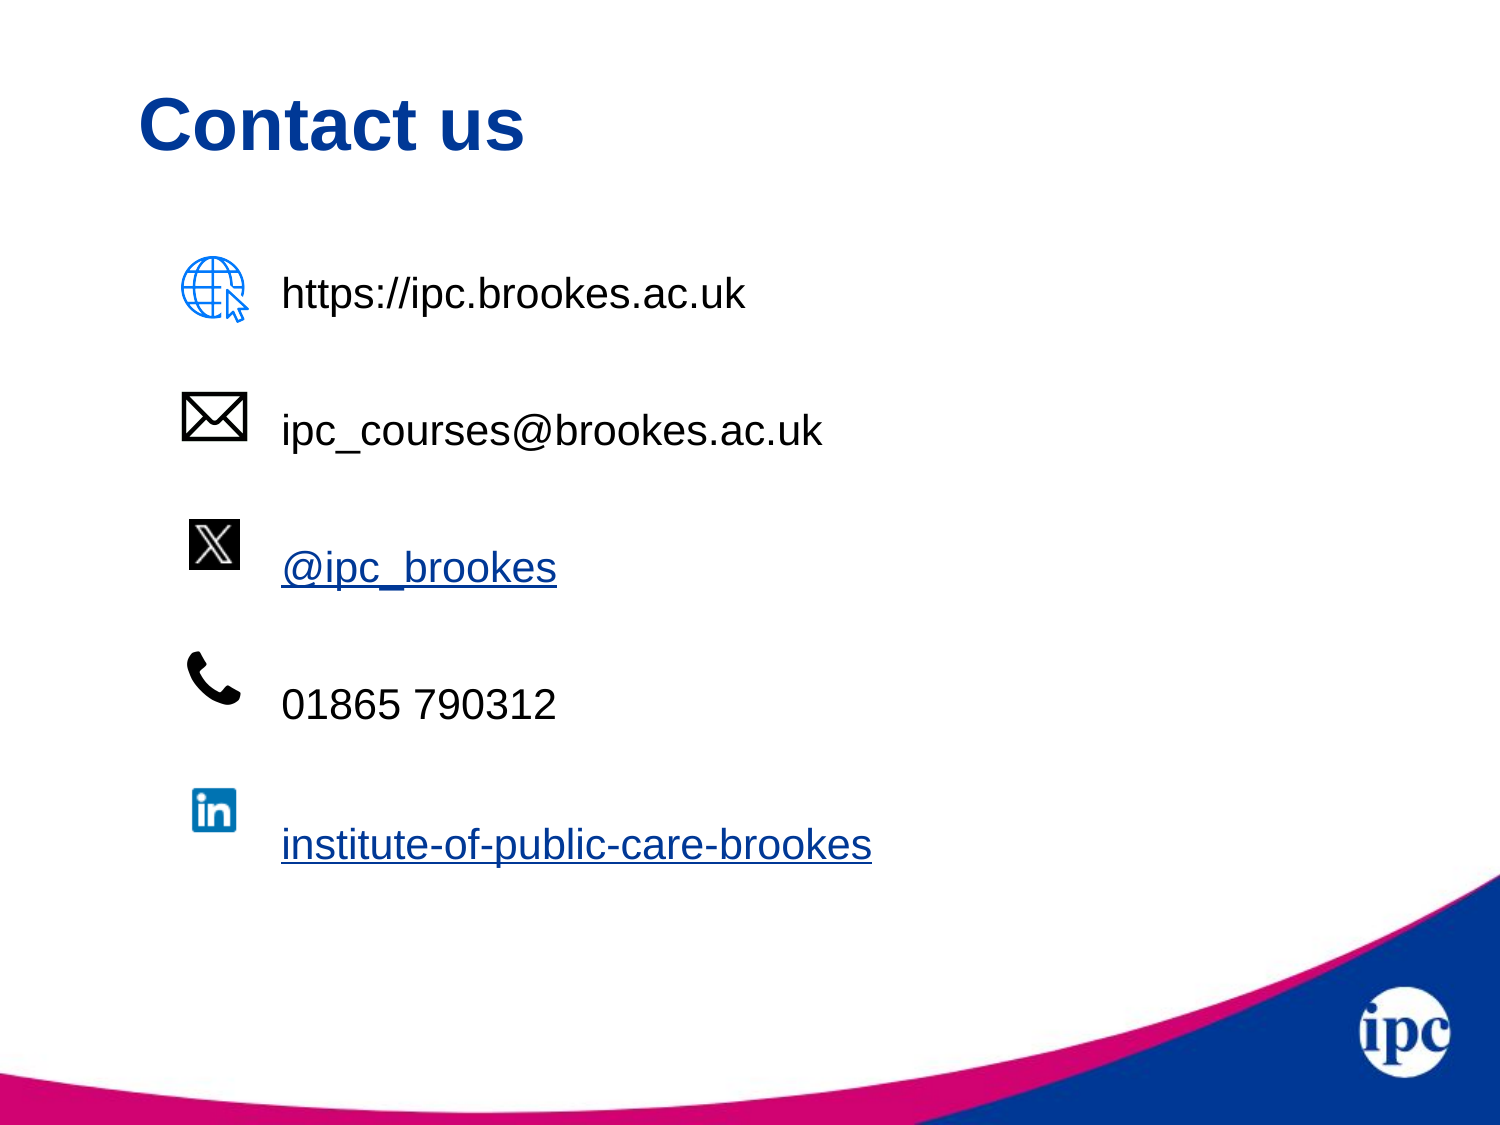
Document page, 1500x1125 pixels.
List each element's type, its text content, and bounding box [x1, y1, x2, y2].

list https://ipc.brookes.ac.uk ipc_courses@brookes.ac.uk @ipc_brookes 01865 790312 institute-of-public-care-brookes [125, 253, 1375, 876]
title Contact us [123, 78, 1376, 176]
picture [0, 0, 1500, 1125]
